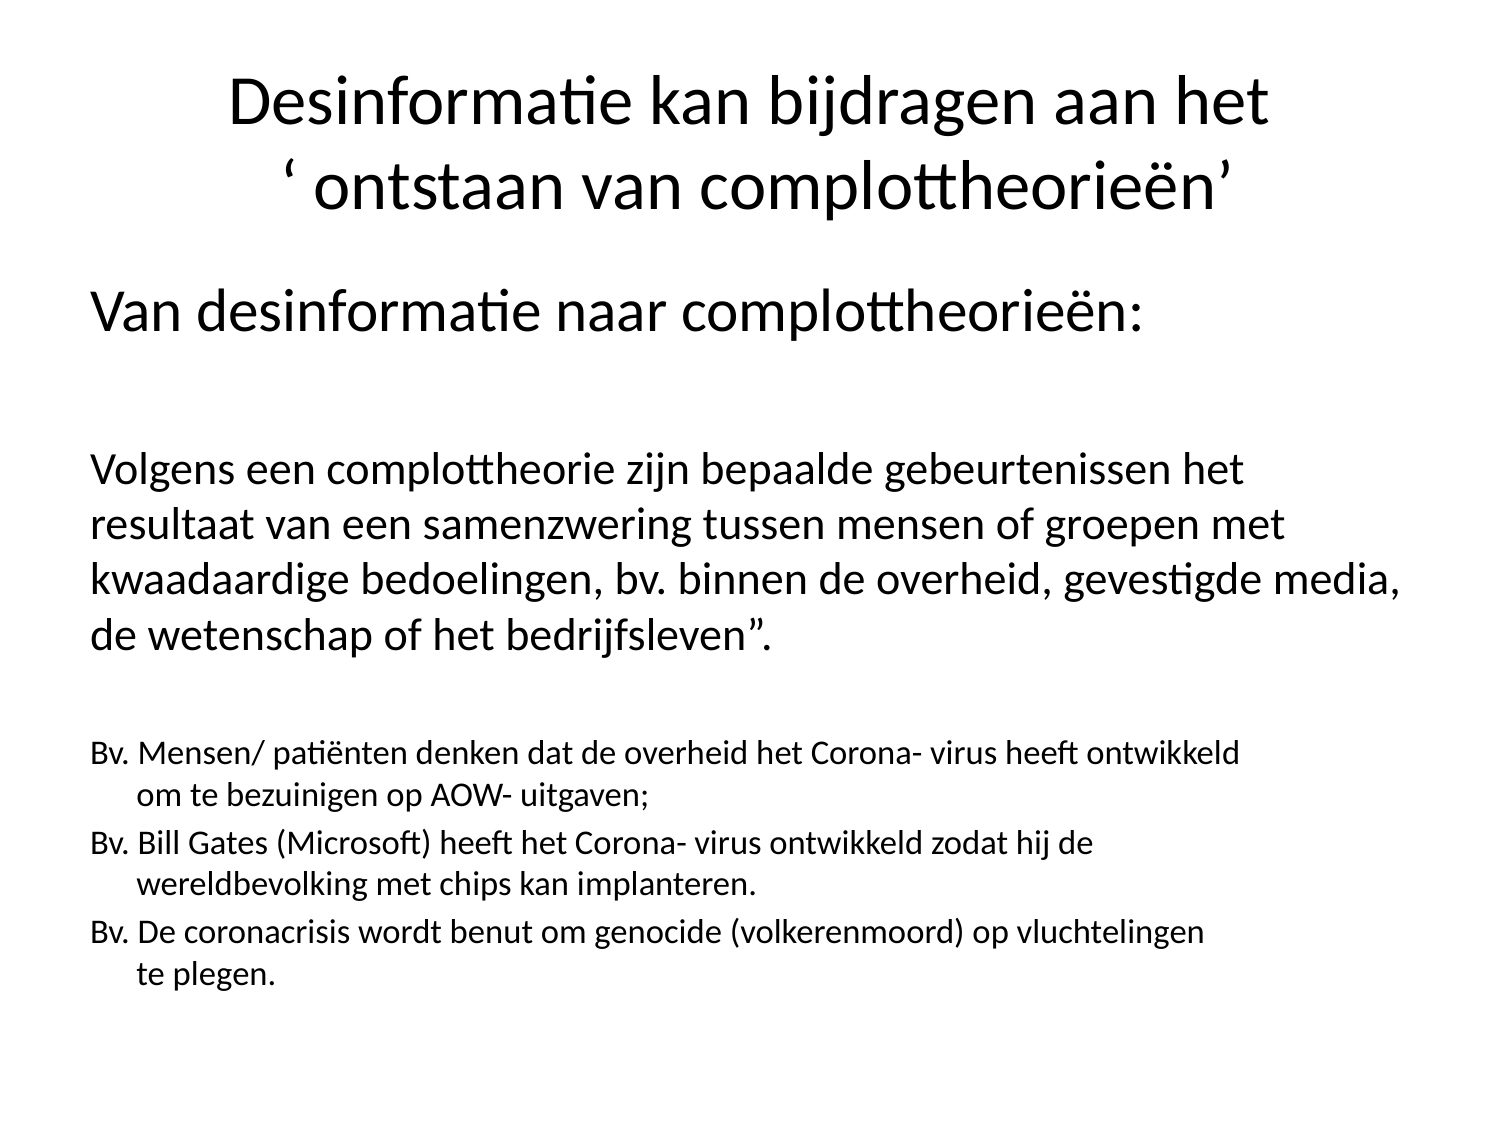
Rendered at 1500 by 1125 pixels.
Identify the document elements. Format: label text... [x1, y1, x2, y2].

title Desinformatie kan bijdragen aan het ‘ ontstaan van complottheorieën’ [75, 45, 1425, 233]
list Van desinformatie naar complottheorieën: Volgens een complottheorie zijn bepaalde gebeurtenissen het resultaat van een samenzwering tussen mensen of groepen met kwaadaardige bedoelingen, bv. binnen de overheid, gevestigde media, de wetenschap of het bedrijfsleven”. Bv. Mensen/ patiënten denken dat de overheid het Corona- virus heeft ontwikkeld om te bezuinigen op AOW- uitgaven; Bv. Bill Gates (Microsoft) heeft het Corona- virus ontwikkeld zodat hij de wereldbevolking met chips kan implanteren. Bv. De coronacrisis wordt benut om genocide (volkerenmoord) op vluchtelingen te plegen. [75, 262, 1425, 1005]
